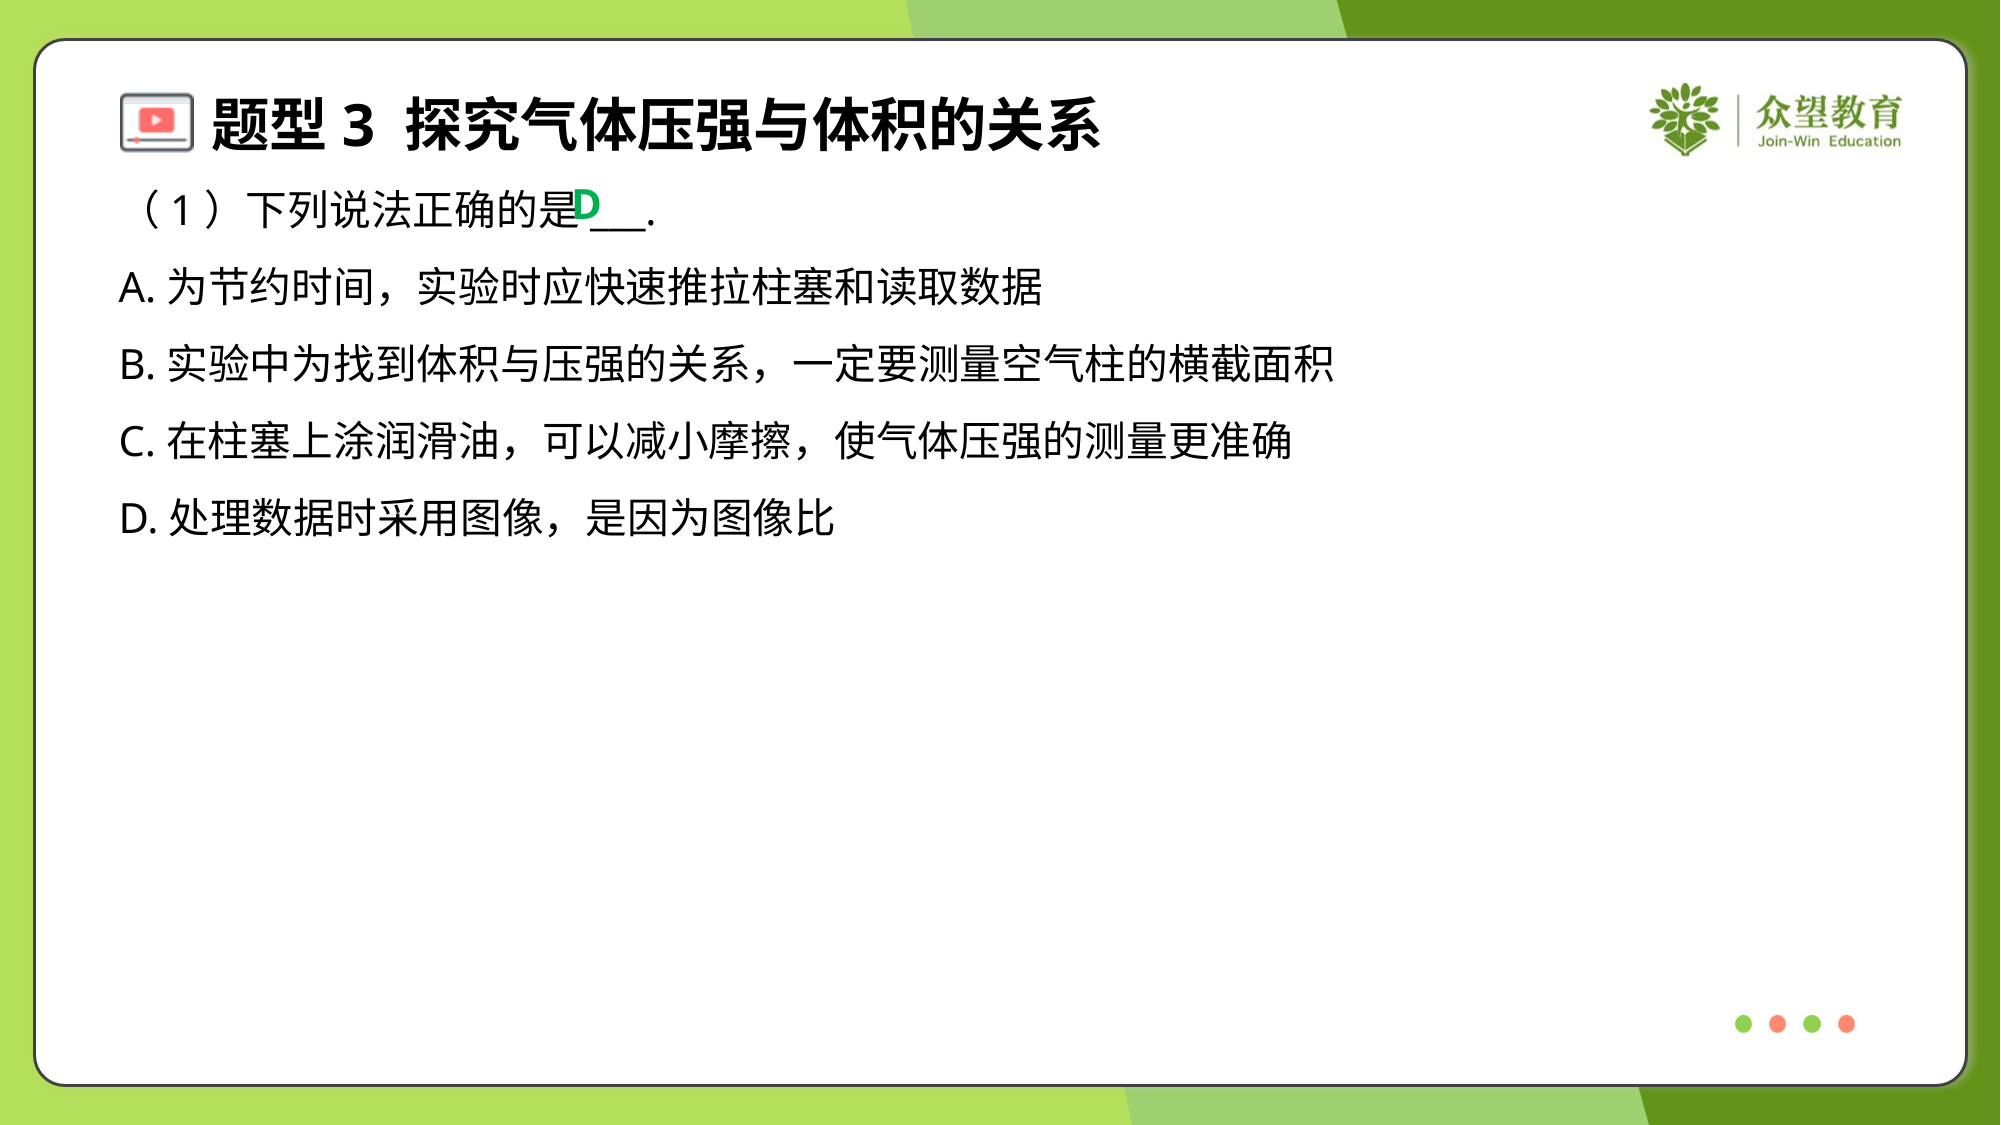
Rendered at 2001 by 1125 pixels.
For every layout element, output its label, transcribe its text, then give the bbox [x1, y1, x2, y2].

text_box （1）下列说法正确的是___. [118, 158, 1883, 226]
picture [0, 0, 2000, 1125]
text_box D [554, 152, 619, 220]
